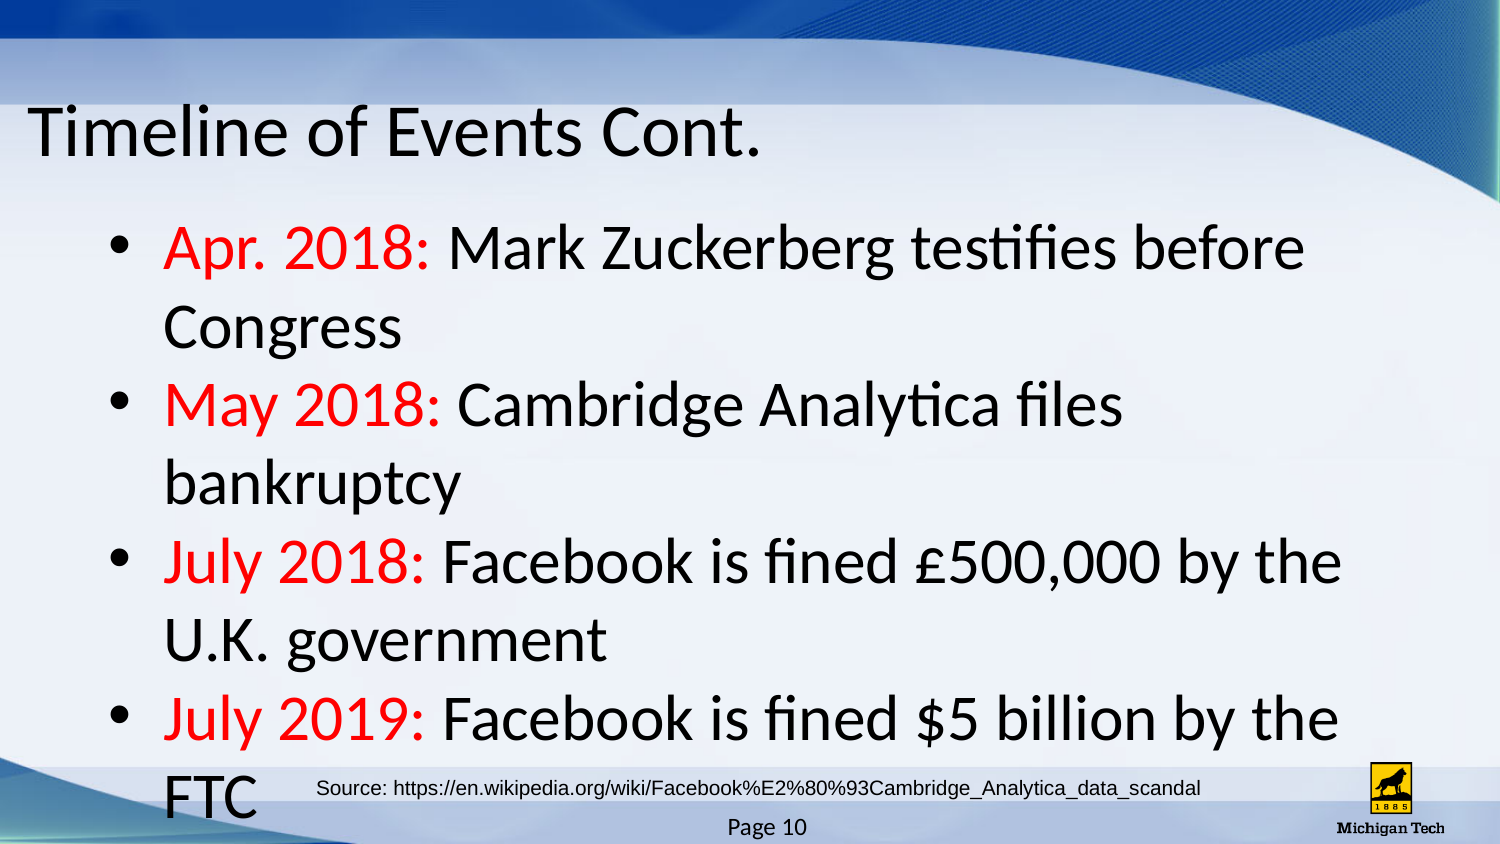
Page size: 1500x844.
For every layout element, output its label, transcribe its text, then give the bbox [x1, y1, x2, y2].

text_box Source: https://en.wikipedia.org/wiki/Facebook%E2%80%93Cambridge_Analytica_data_scandal [301, 767, 1285, 808]
list Apr. 2018: Mark Zuckerberg testifies before Congress May 2018: Cambridge Analytica files bankruptcy July 2018: Facebook is fined £500,000 by the U.K. government July 2019: Facebook is fined $5 billion by the FTC [75, 196, 1425, 844]
title Timeline of Events Cont. [12, 56, 1263, 197]
picture [0, 0, 1500, 844]
